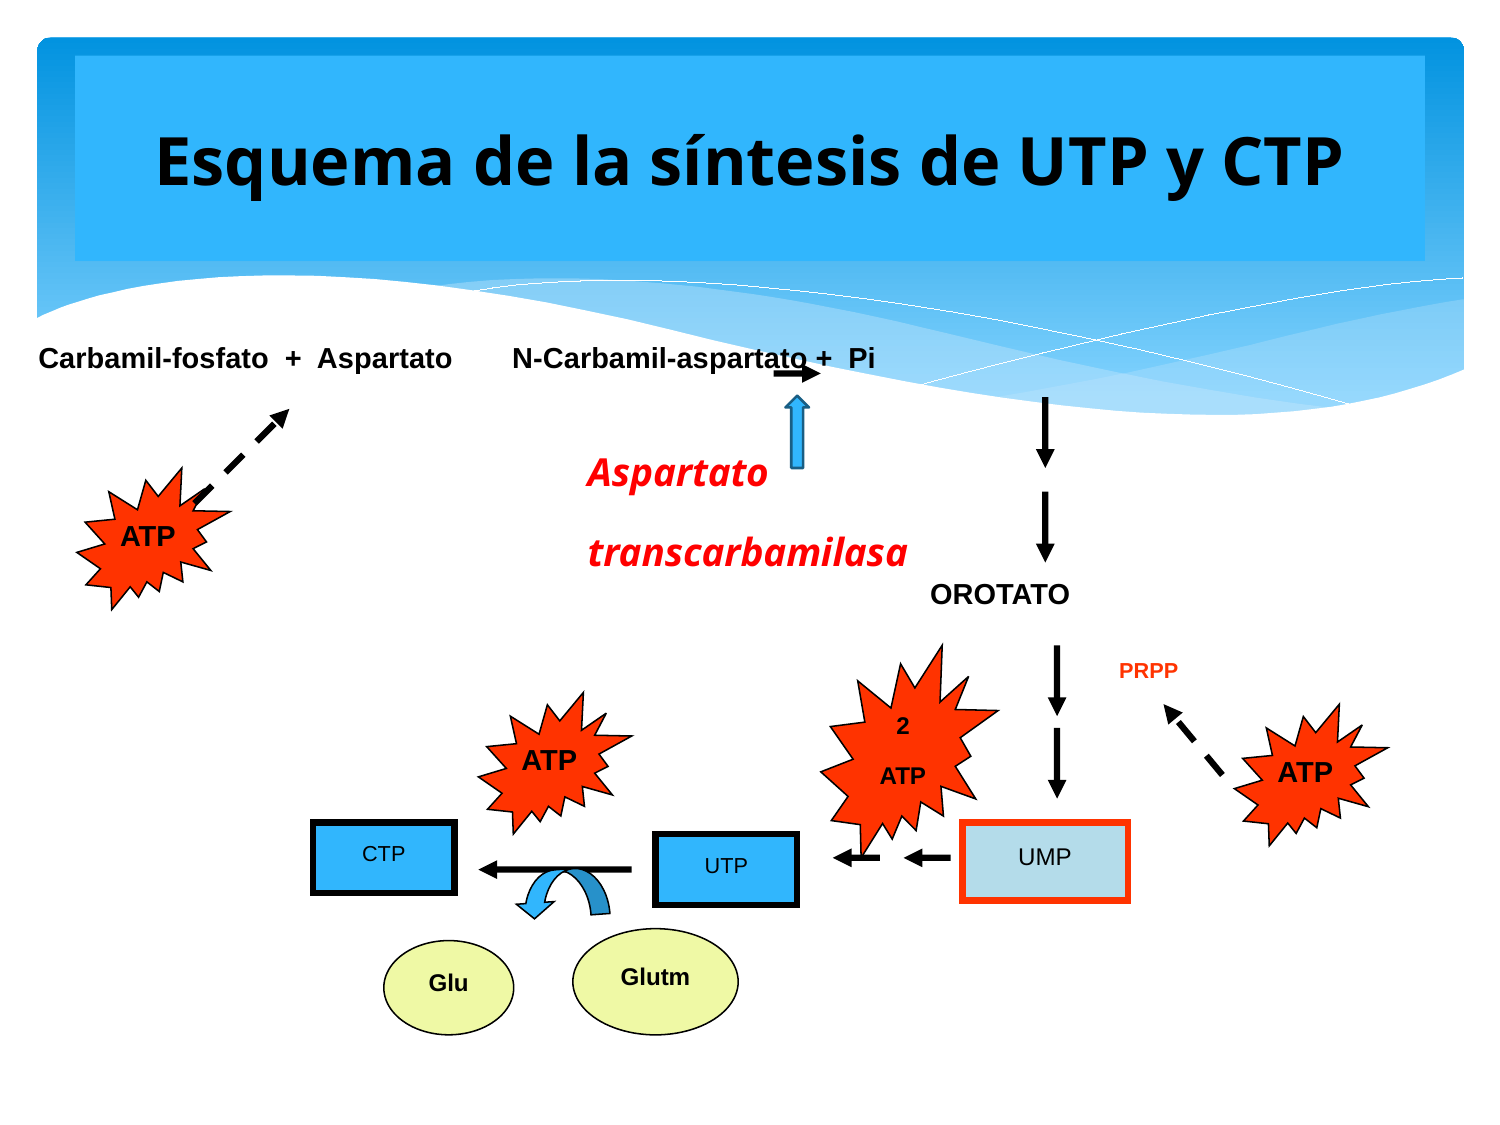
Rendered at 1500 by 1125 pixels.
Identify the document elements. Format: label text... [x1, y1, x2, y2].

text_box ATP [76, 467, 231, 610]
text_box Glutm [572, 928, 739, 1035]
text_box [276, 408, 290, 423]
text_box Aspartato transcarbamilasa [572, 432, 928, 608]
text_box UMP [962, 822, 1128, 901]
text_box UTP [655, 834, 798, 905]
text_box Glu [383, 940, 514, 1035]
text_box OROTATO [915, 562, 1211, 638]
text_box ATP [478, 692, 632, 835]
text_box [773, 367, 821, 380]
text_box [1050, 727, 1064, 799]
text_box CTP [312, 822, 455, 894]
text_box [903, 851, 951, 865]
text_box ATP [1234, 704, 1388, 846]
text_box [516, 868, 610, 919]
text_box 2 ATP [820, 645, 999, 858]
text_box [832, 851, 861, 865]
text_box PRPP [1104, 645, 1258, 705]
title Esquema de la síntesis de UTP y CTP [75, 55, 1425, 261]
text_box [1039, 491, 1052, 563]
text_box Carbamil-fosfato + Aspartato N-Carbamil-aspartato + Pi [23, 326, 1495, 461]
text_box [1163, 704, 1177, 718]
text_box [1050, 645, 1064, 717]
text_box [478, 863, 553, 876]
text_box [1039, 397, 1052, 468]
text_box [784, 394, 811, 470]
